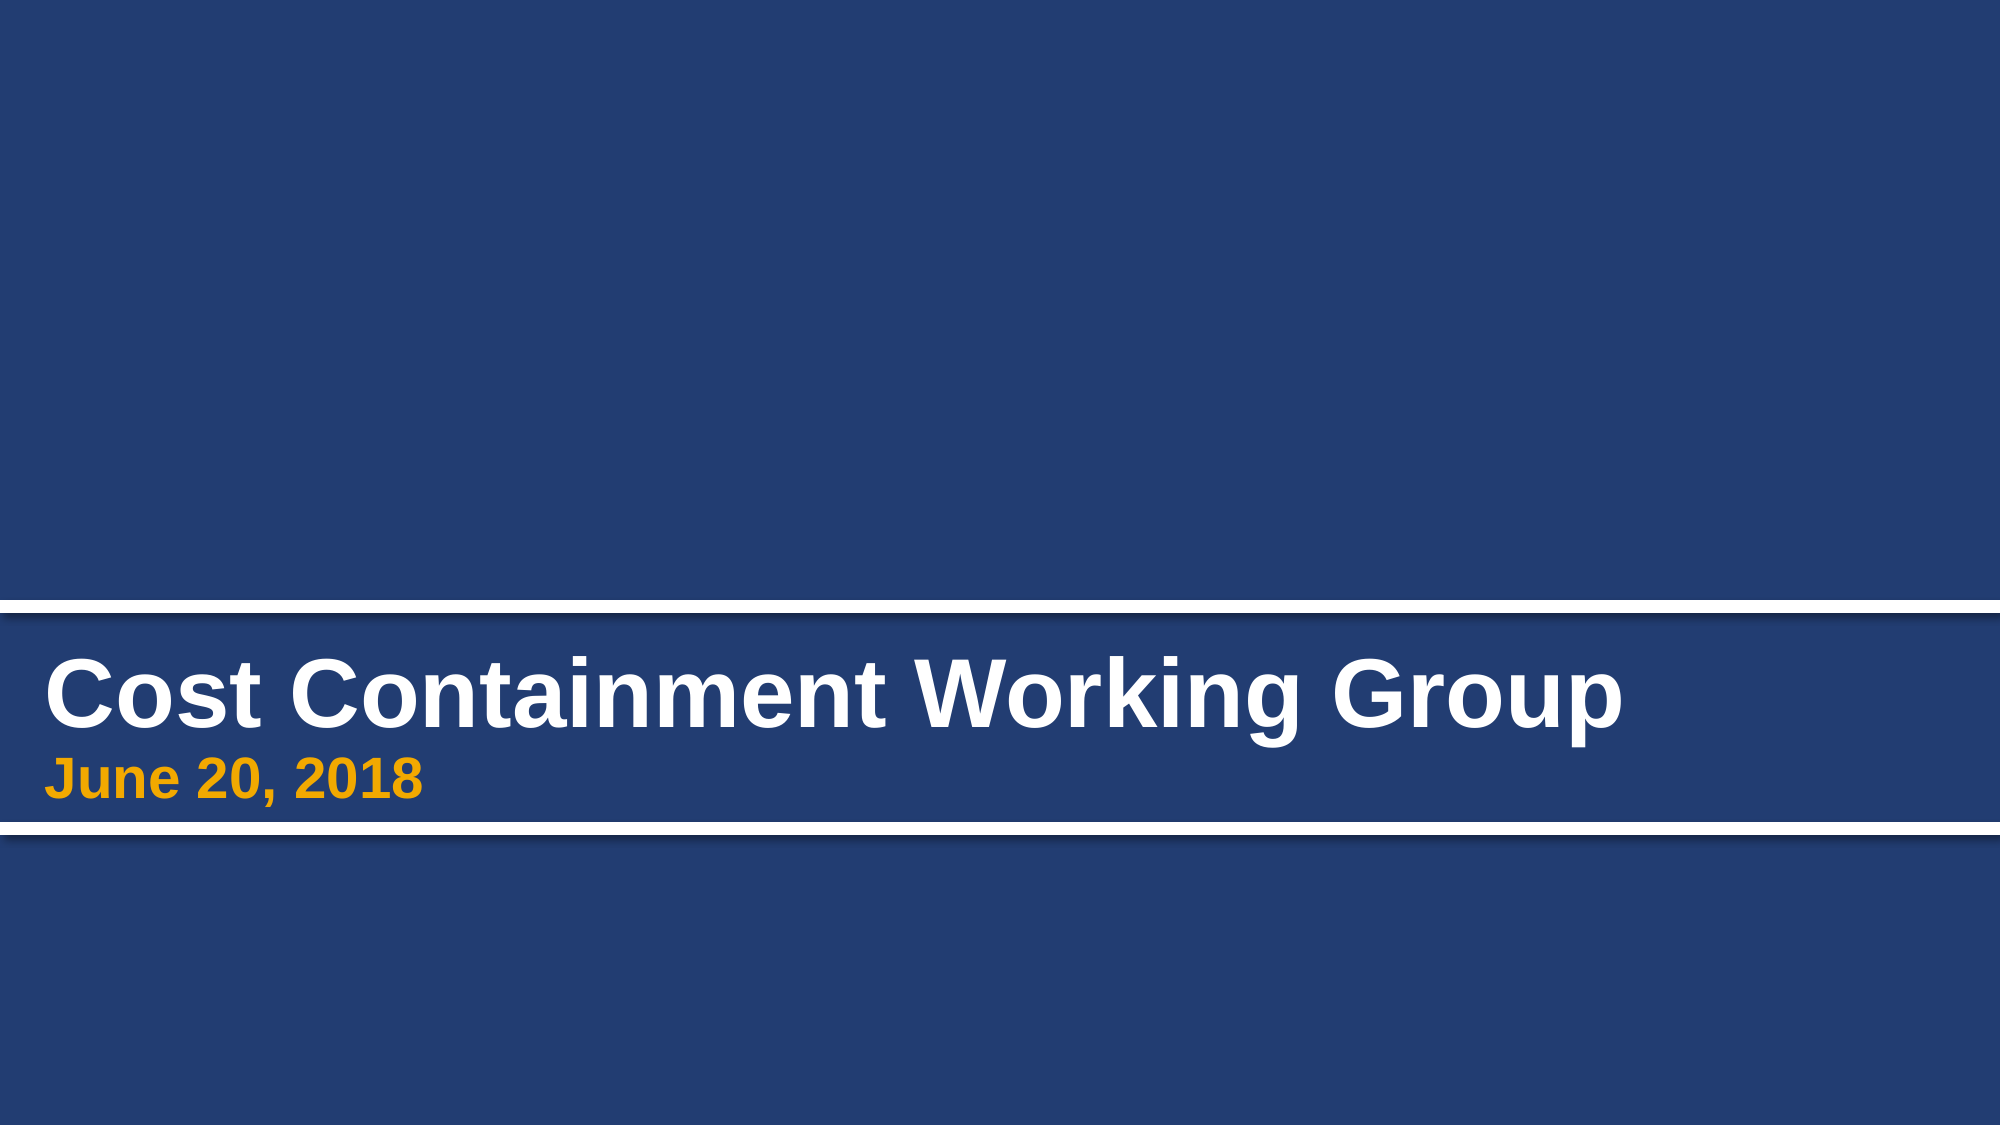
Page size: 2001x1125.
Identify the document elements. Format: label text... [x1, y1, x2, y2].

title Cost Containment Working Group June 20, 2018 [44, 846, 2000, 853]
title Cost Containment Working Group June 20, 2018 [44, 635, 2000, 821]
